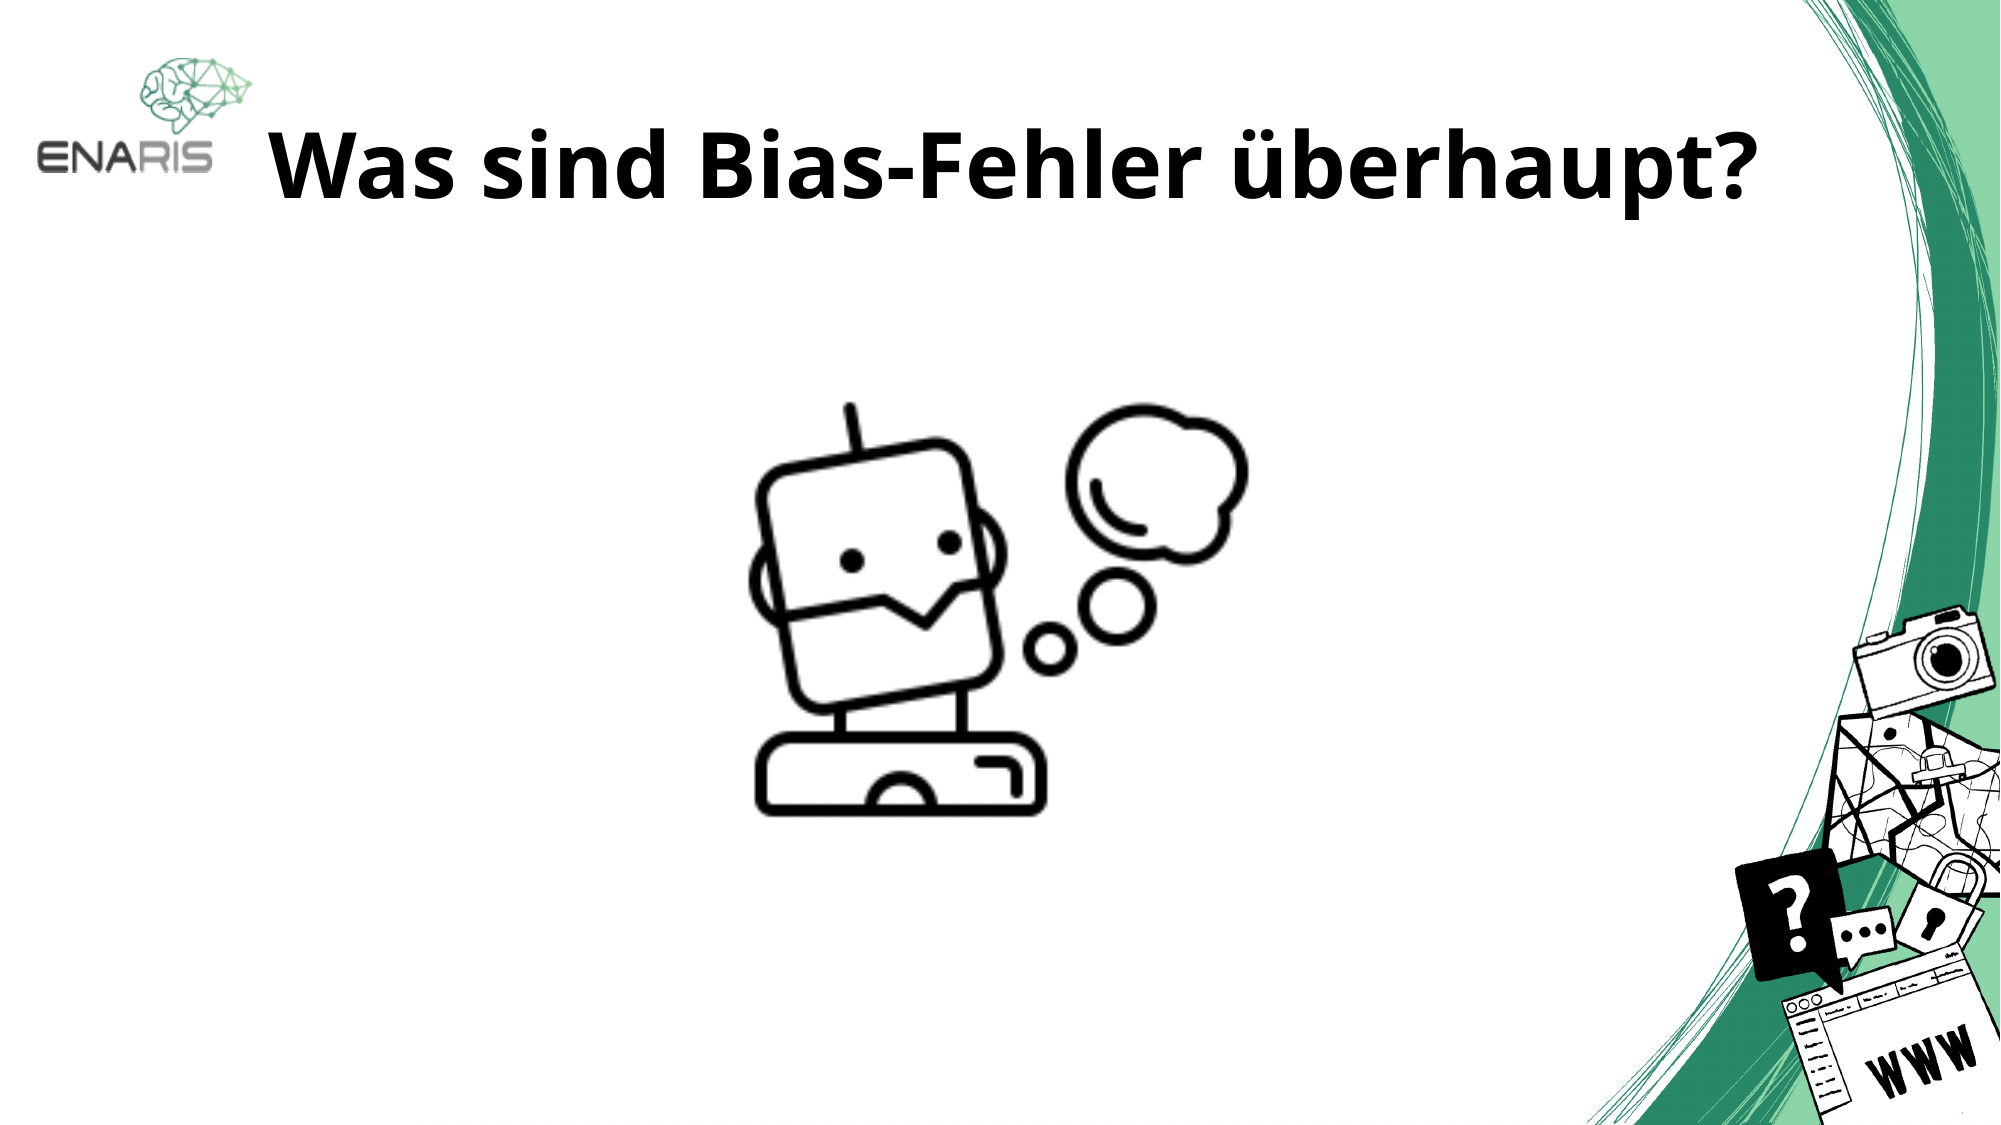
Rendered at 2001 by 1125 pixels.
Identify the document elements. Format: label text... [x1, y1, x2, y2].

title Was sind Bias-Fehler überhaupt? [253, 59, 1863, 278]
picture [408, 0, 2000, 1125]
picture [37, 58, 254, 173]
